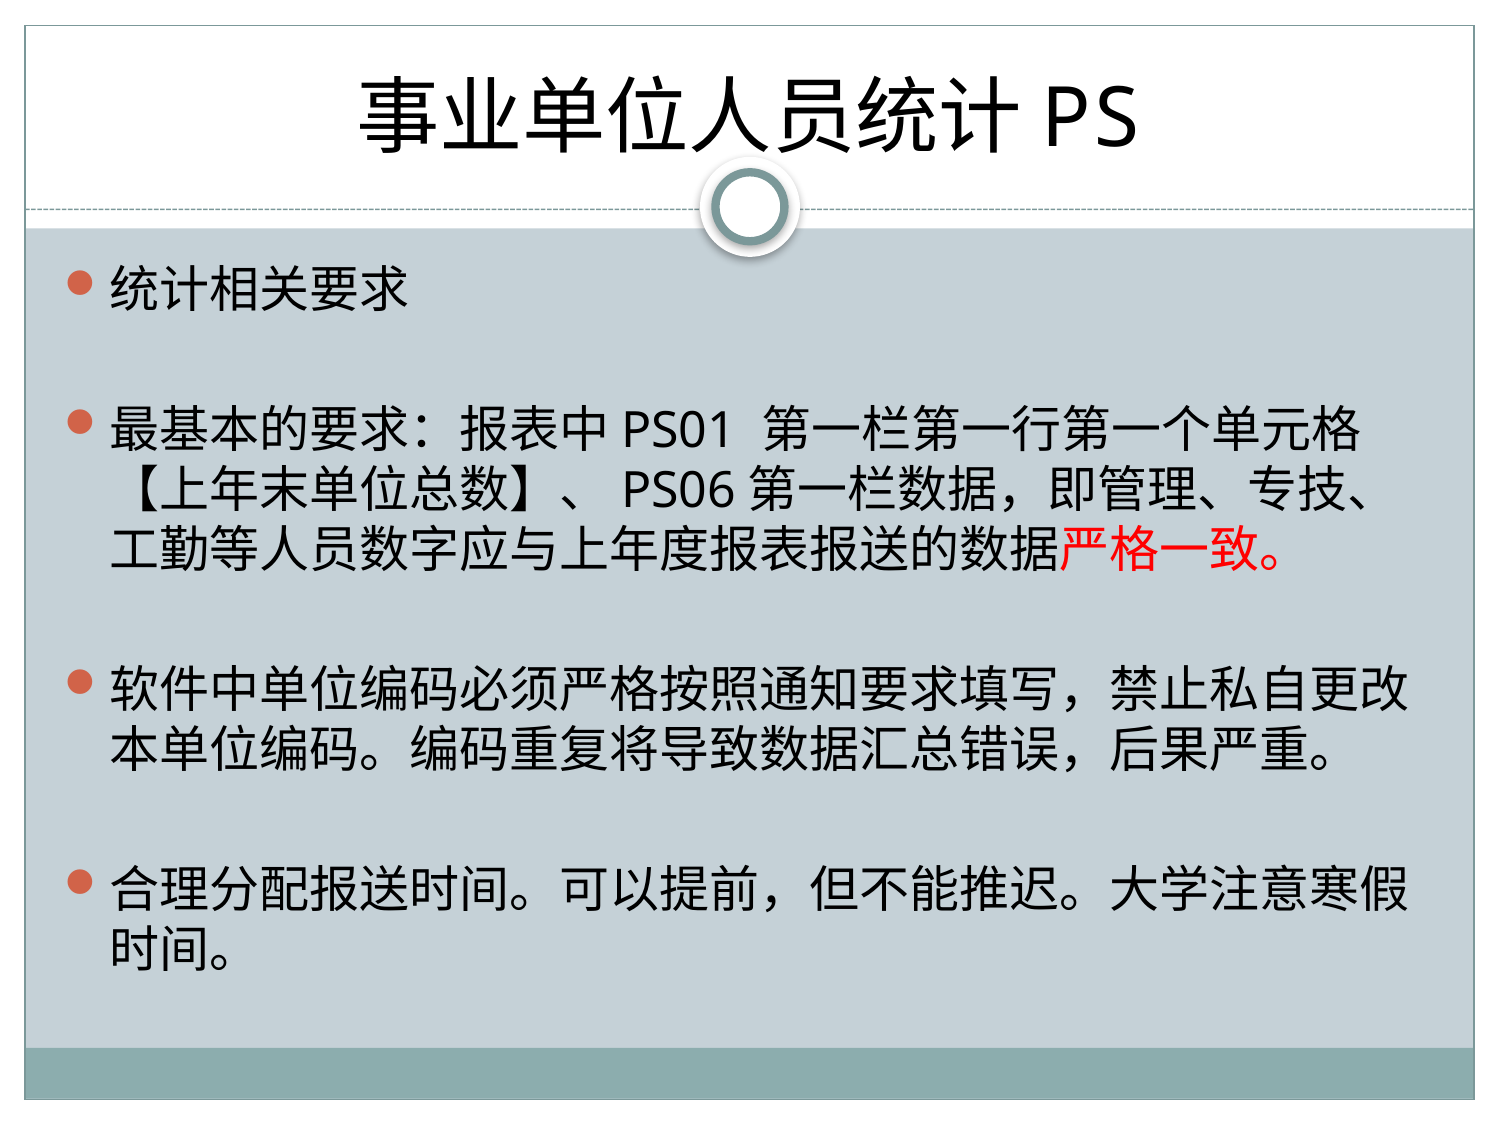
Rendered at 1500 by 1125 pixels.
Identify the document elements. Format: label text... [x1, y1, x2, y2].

list 统计相关要求 最基本的要求：报表中PS01 第一栏第一行第一个单元格【上年末单位总数】、PS06第一栏数据，即管理、专技、工勤等人员数字应与上年度报表报送的数据严格一致。 软件中单位编码必须严格按照通知要求填写，禁止私自更改本单位编码。编码重复将导致数据汇总错误，后果严重。 合理分配报送时间。可以提前，但不能推迟。大学注意寒假时间。 [49, 250, 1445, 1001]
